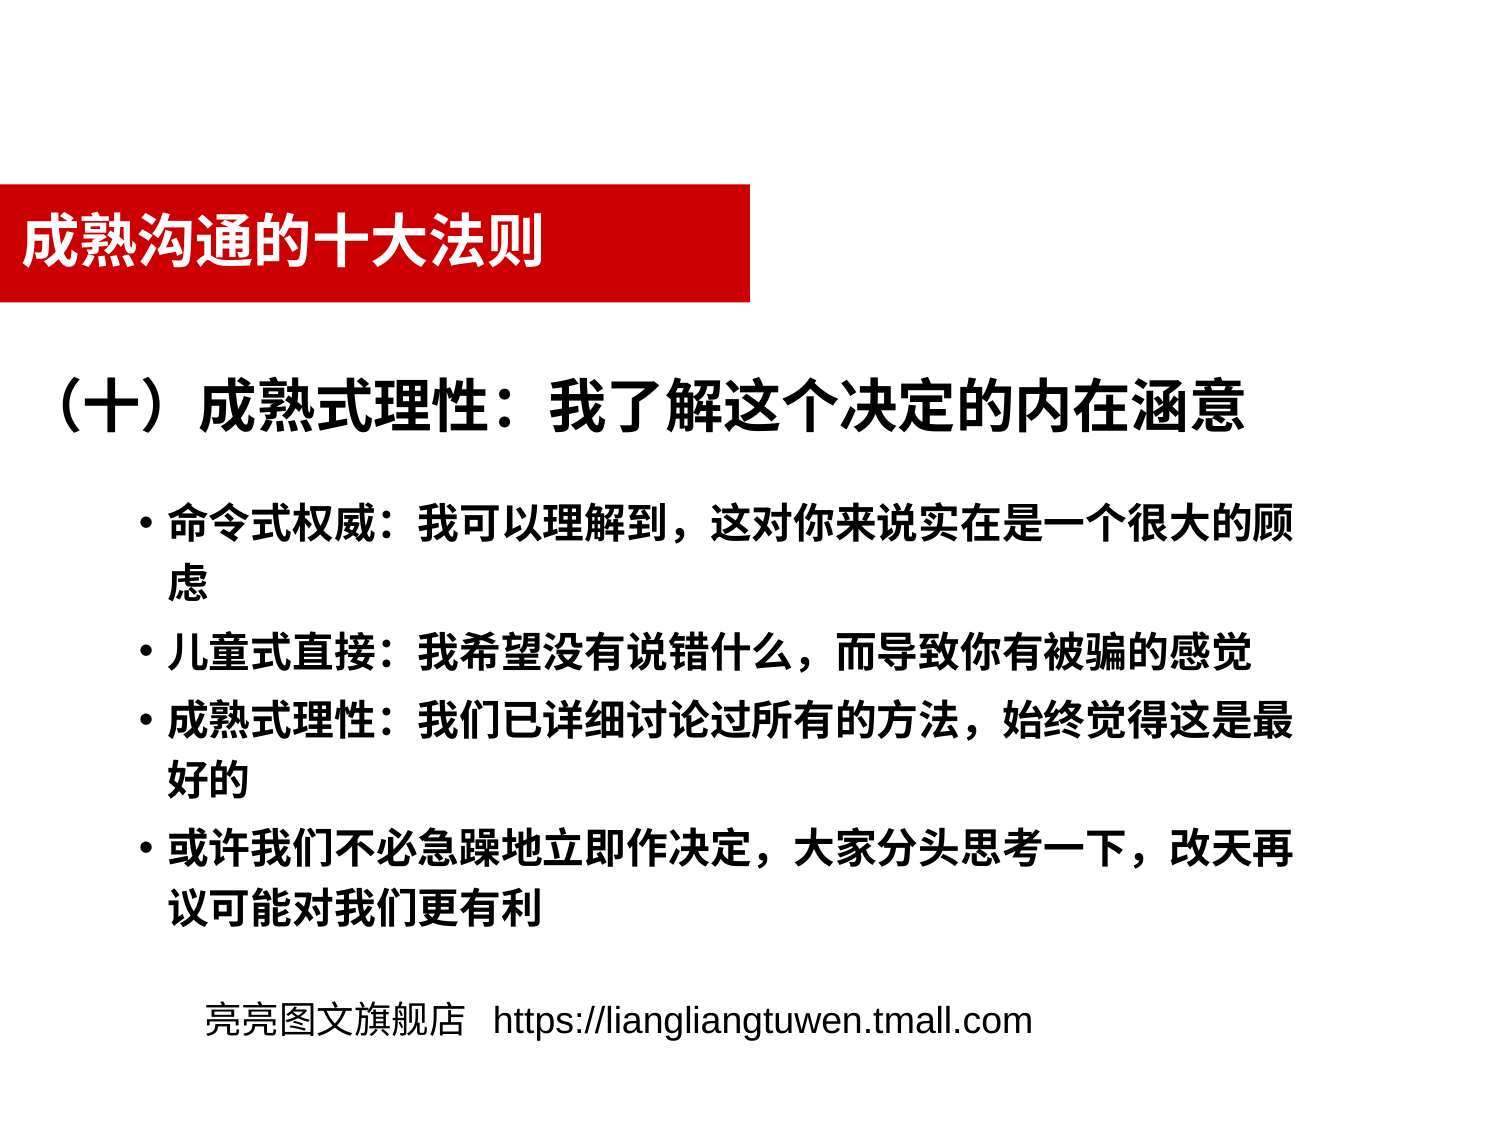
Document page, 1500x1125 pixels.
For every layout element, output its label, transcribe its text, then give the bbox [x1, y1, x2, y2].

text_box （十）成熟式理性：我了解这个决定的内在涵意 [9, 347, 1263, 447]
text_box 命令式权威：我可以理解到，这对你来说实在是一个很大的顾虑 儿童式直接：我希望没有说错什么，而导致你有被骗的感觉 成熟式理性：我们已详细讨论过所有的方法，始终觉得这是最好的 或许我们不必急躁地立即作决定，大家分头思考一下，改天再议可能对我们更有利 [123, 479, 1329, 940]
text_box 成熟沟通的十大法则 [6, 196, 561, 282]
text_box [0, 184, 750, 303]
text_box 亮亮图文旗舰店 https://liangliangtuwen.tmall.com [189, 988, 1246, 1049]
